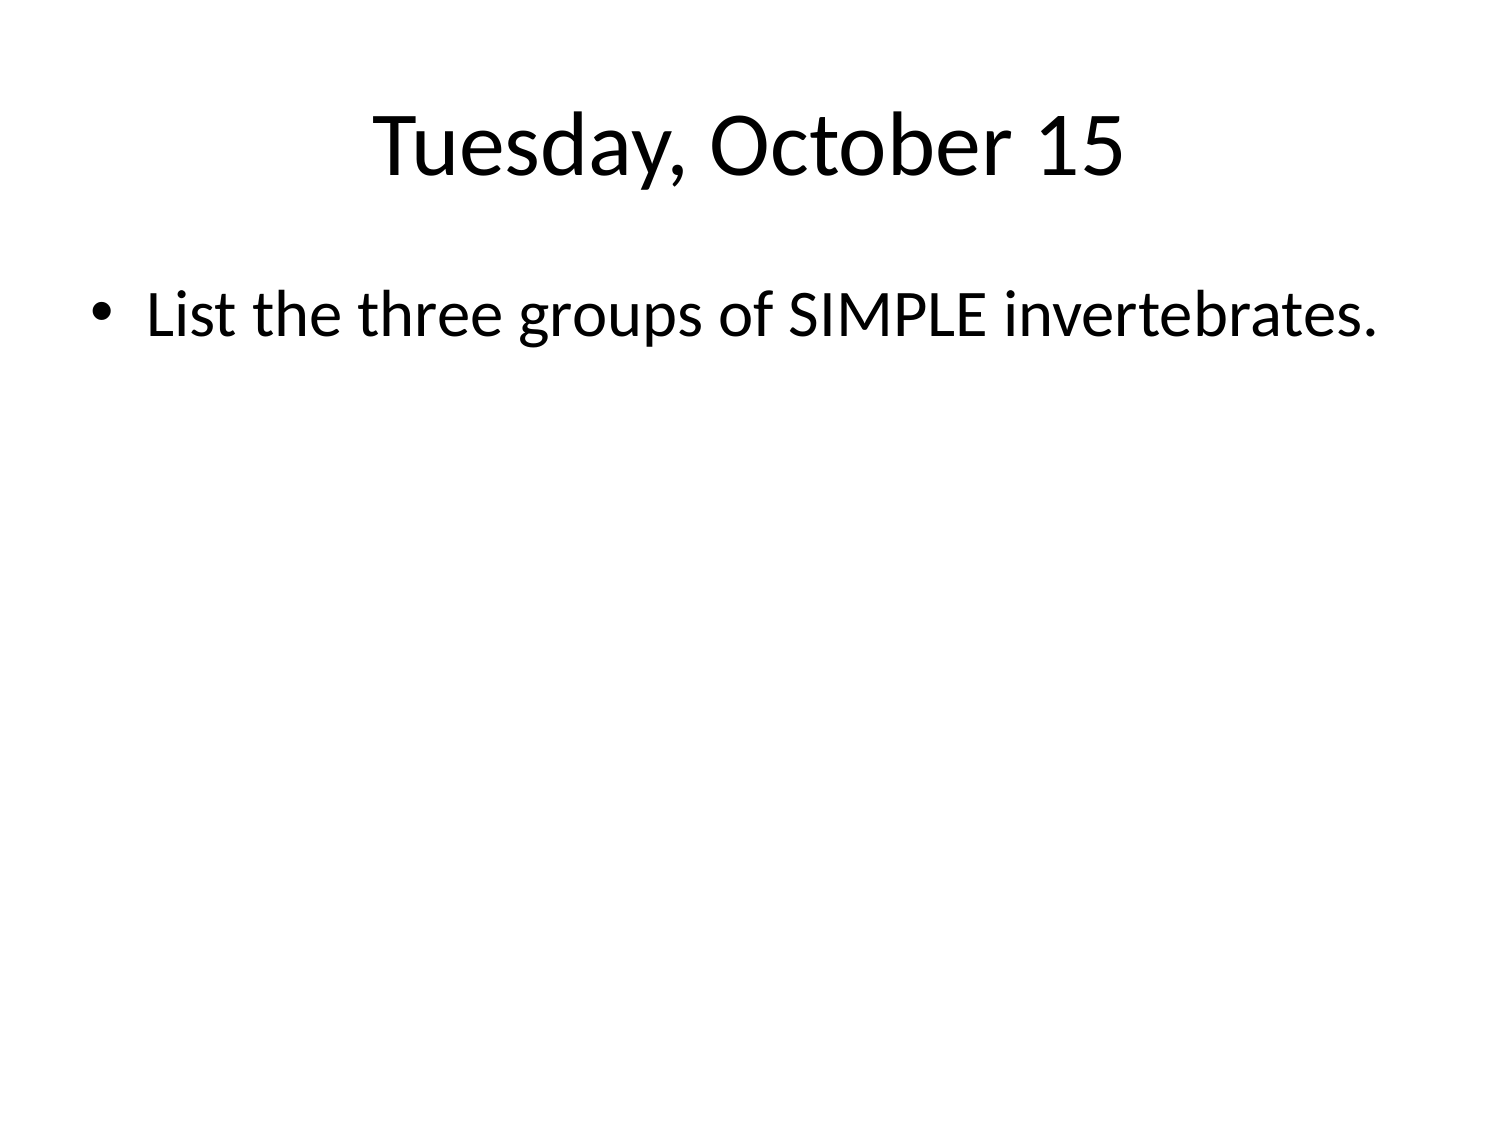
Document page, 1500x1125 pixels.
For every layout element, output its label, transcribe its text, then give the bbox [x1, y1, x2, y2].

title Tuesday, October 15 [75, 45, 1425, 233]
list List the three groups of SIMPLE invertebrates. [75, 262, 1425, 1005]
